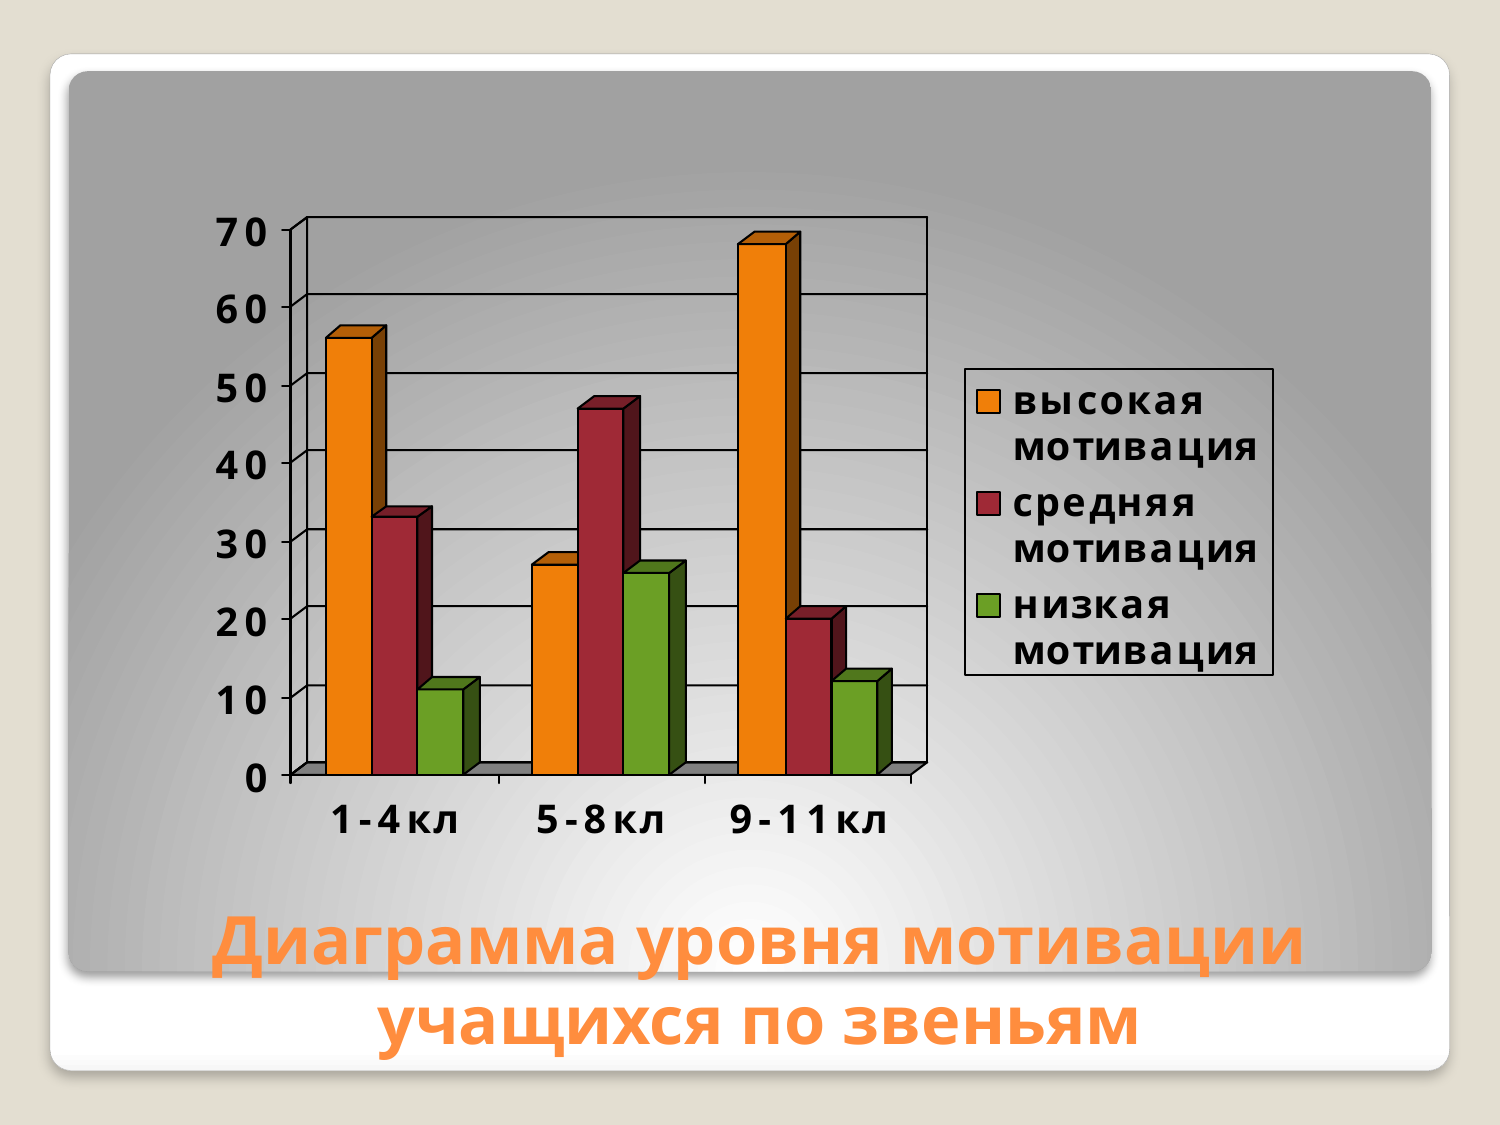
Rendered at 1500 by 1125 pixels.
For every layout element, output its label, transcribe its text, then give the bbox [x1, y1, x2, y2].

title Диаграмма уровня мотивации учащихся по звеньям [88, 893, 1431, 1066]
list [159, 160, 1294, 884]
